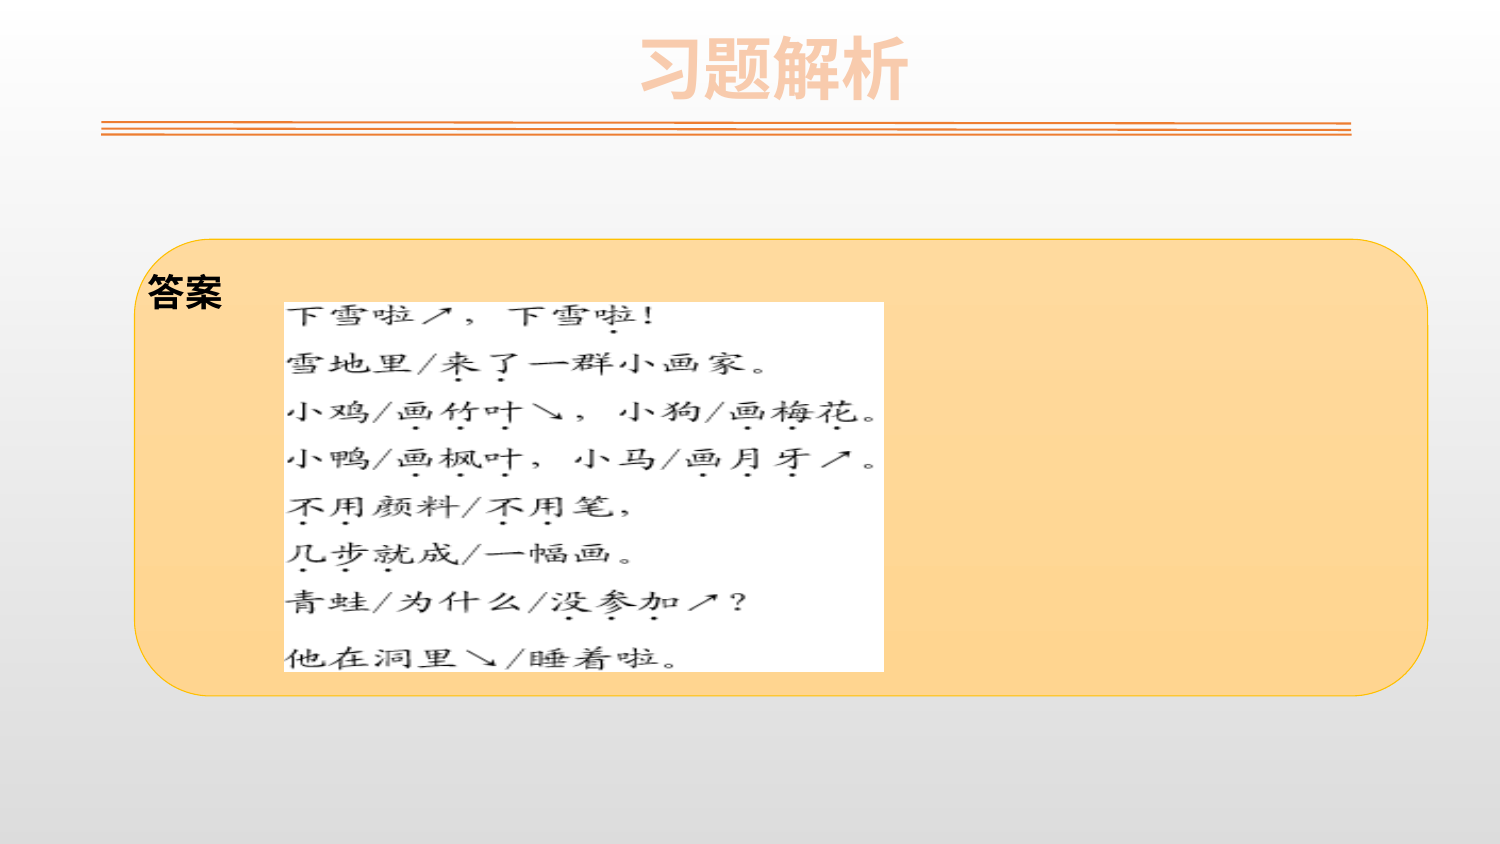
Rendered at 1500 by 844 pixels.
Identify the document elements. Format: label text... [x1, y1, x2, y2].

text_box 答案 [118, 254, 1428, 590]
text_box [101, 122, 1352, 135]
text_box [133, 309, 1429, 697]
picture [284, 302, 884, 672]
text_box [164, 238, 1398, 254]
text_box 习题解析 [623, 19, 922, 114]
